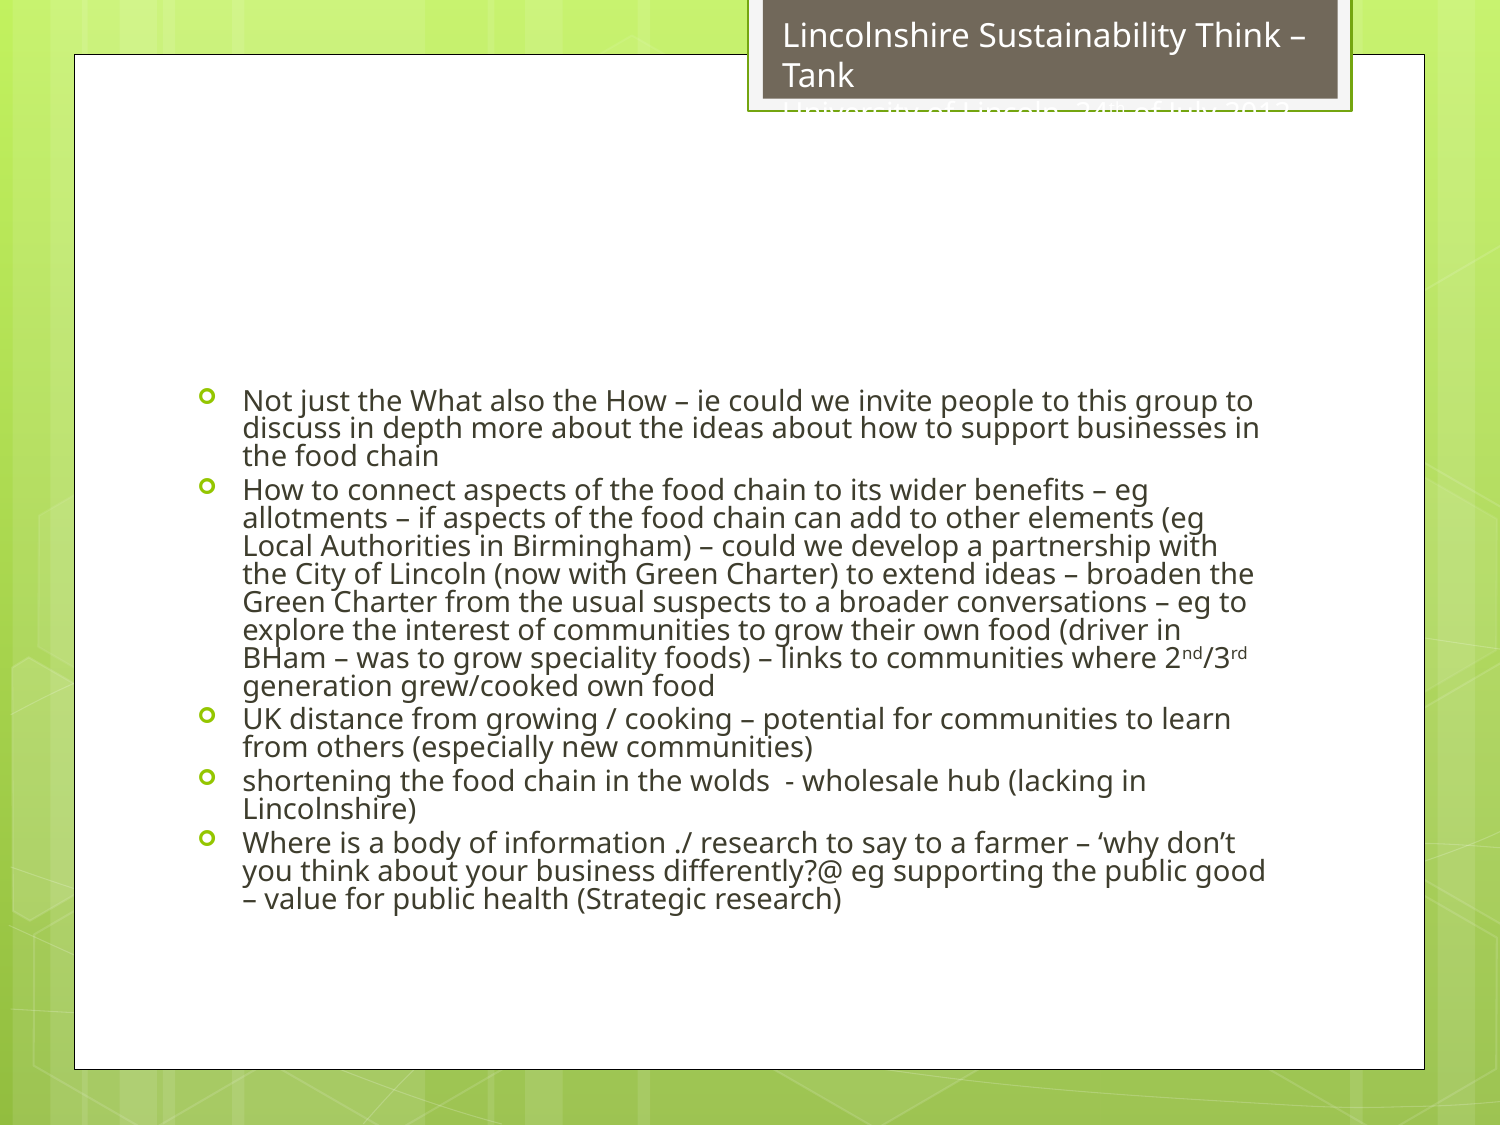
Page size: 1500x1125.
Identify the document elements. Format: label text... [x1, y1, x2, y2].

list Not just the What also the How – ie could we invite people to this group to discuss in depth more about the ideas about how to support businesses in the food chain How to connect aspects of the food chain to its wider benefits – eg allotments – if aspects of the food chain can add to other elements (eg Local Authorities in Birmingham) – could we develop a partnership with the City of Lincoln (now with Green Charter) to extend ideas – broaden the Green Charter from the usual suspects to a broader conversations – eg to explore the interest of communities to grow their own food (driver in BHam – was to grow speciality foods) – links to communities where 2nd/3rd generation grew/cooked own food UK distance from growing / cooking – potential for communities to learn from others (especially new communities) shortening the food chain in the wolds - wholesale hub (lacking in Lincolnshire) Where is a body of information ./ research to say to a farmer – ‘why don’t you think about your business differently?@ eg supporting the public good – value for public health (Strategic research) [170, 380, 1284, 957]
